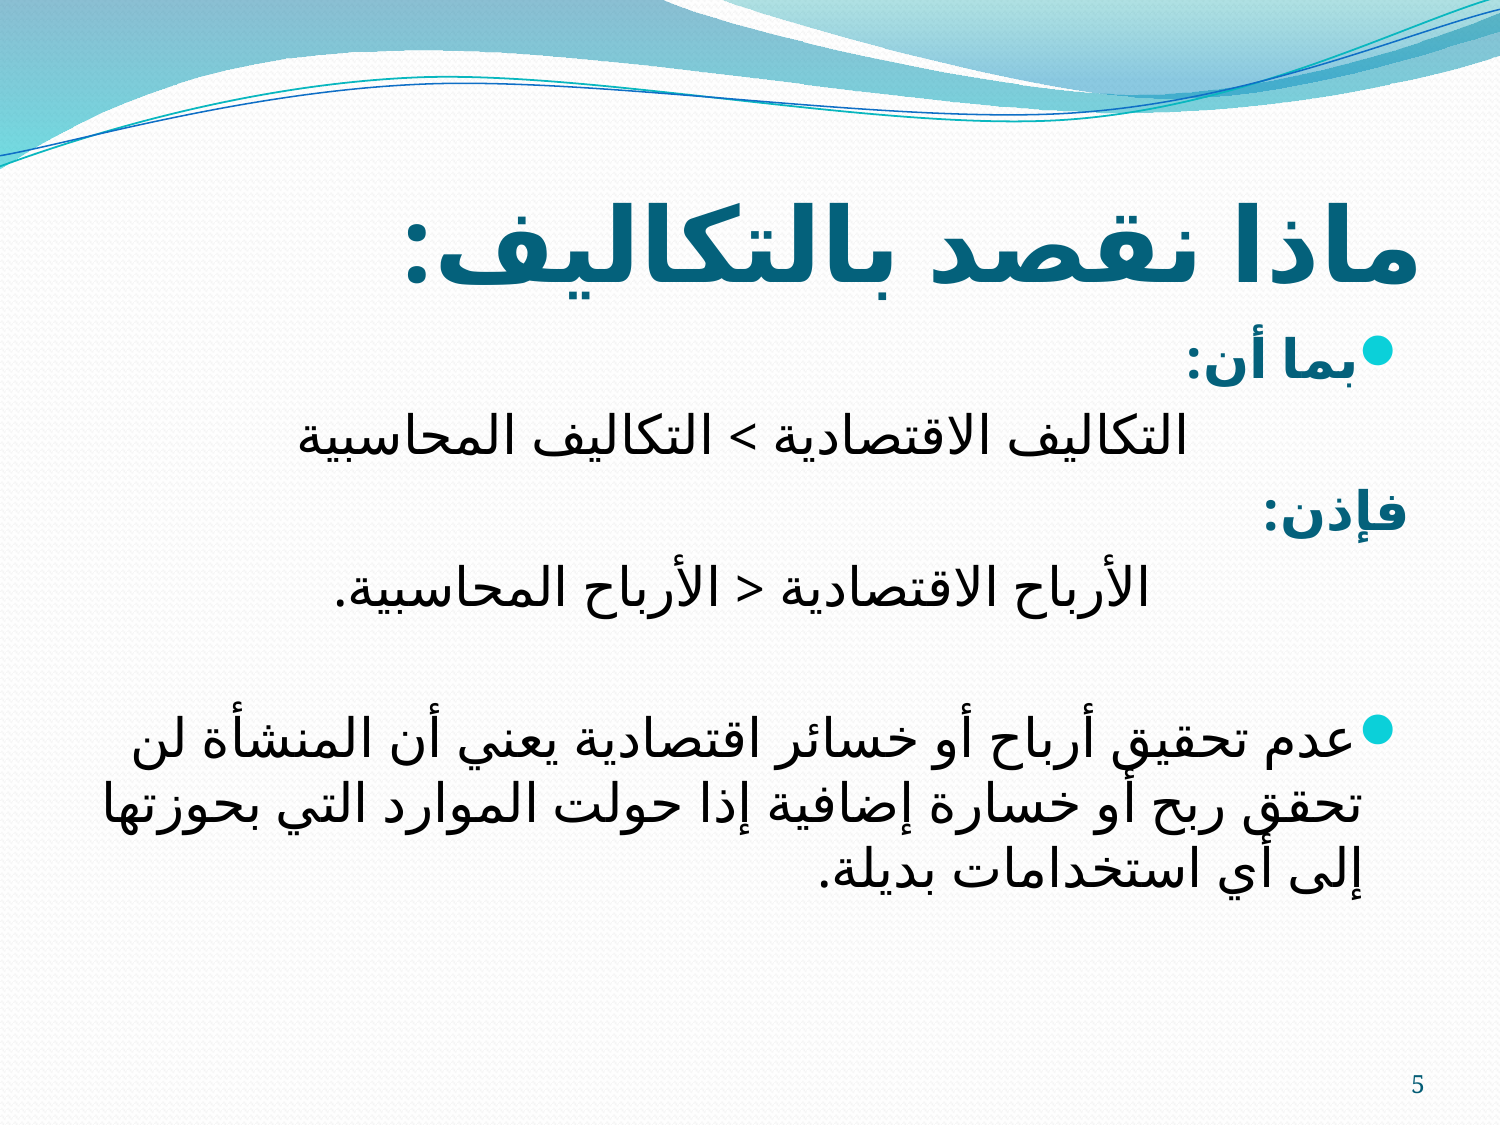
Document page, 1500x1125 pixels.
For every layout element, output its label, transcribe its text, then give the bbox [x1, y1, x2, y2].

title ماذا نقصد بالتكاليف: [75, 115, 1425, 303]
slide_number 5 [1299, 1042, 1425, 1103]
list بما أن: التكاليف الاقتصادية > التكاليف المحاسبية فإذن: الأرباح الاقتصادية < الأرباح المحاسبية. عدم تحقيق أرباح أو خسائر اقتصادية يعني أن المنشأة لن تحقق ربح أو خسارة إضافية إذا حولت الموارد التي بحوزتها إلى أي استخدامات بديلة. [75, 317, 1425, 1038]
